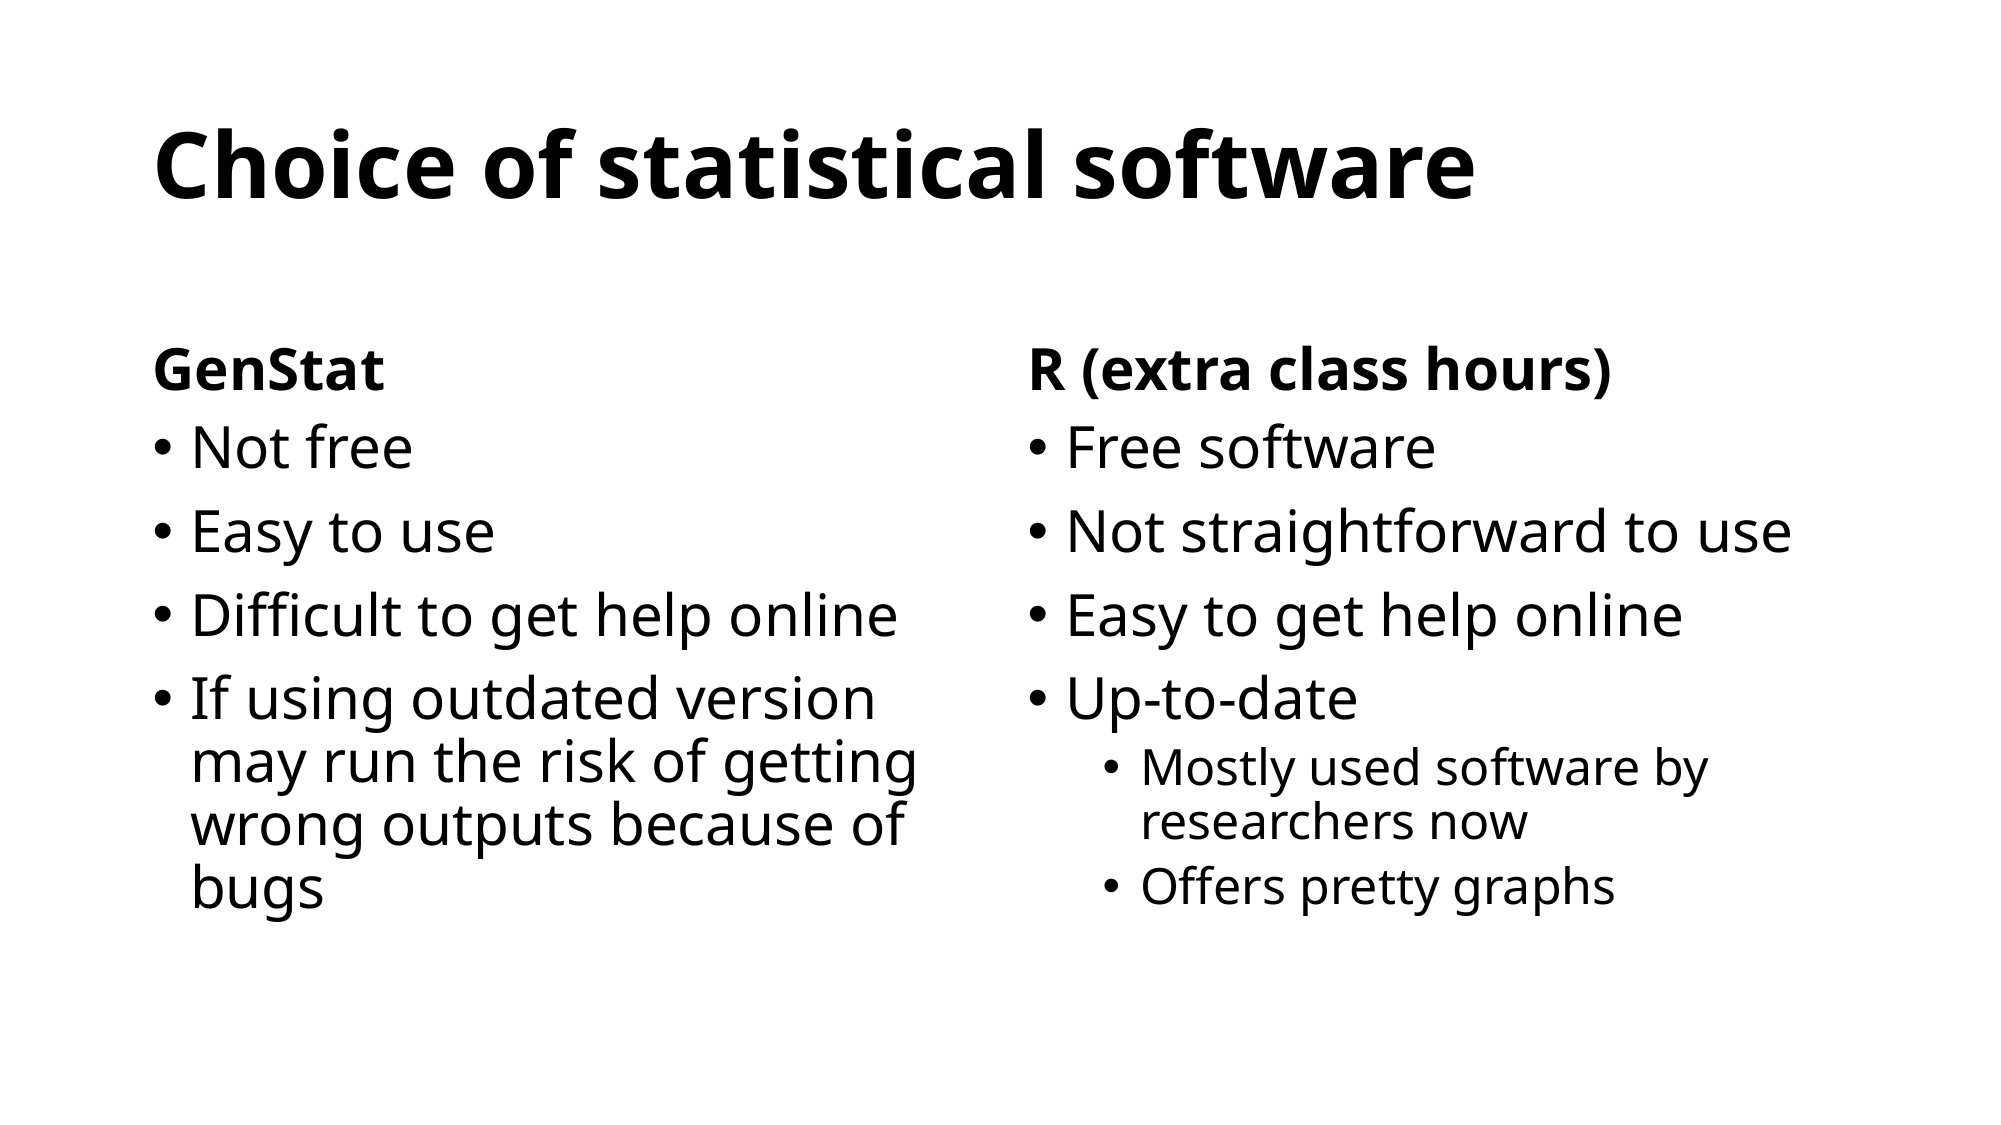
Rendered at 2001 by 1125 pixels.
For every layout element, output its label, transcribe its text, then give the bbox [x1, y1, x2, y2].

list R (extra class hours) [1012, 275, 1863, 410]
list Free software Not straightforward to use Easy to get help online Up-to-date Mostly used software by researchers now Offers pretty graphs [1012, 410, 1863, 1016]
list GenStat [137, 275, 984, 410]
title Choice of statistical software [137, 59, 1863, 278]
list Not free Easy to use Difficult to get help online If using outdated version may run the risk of getting wrong outputs because of bugs [137, 410, 984, 1016]
